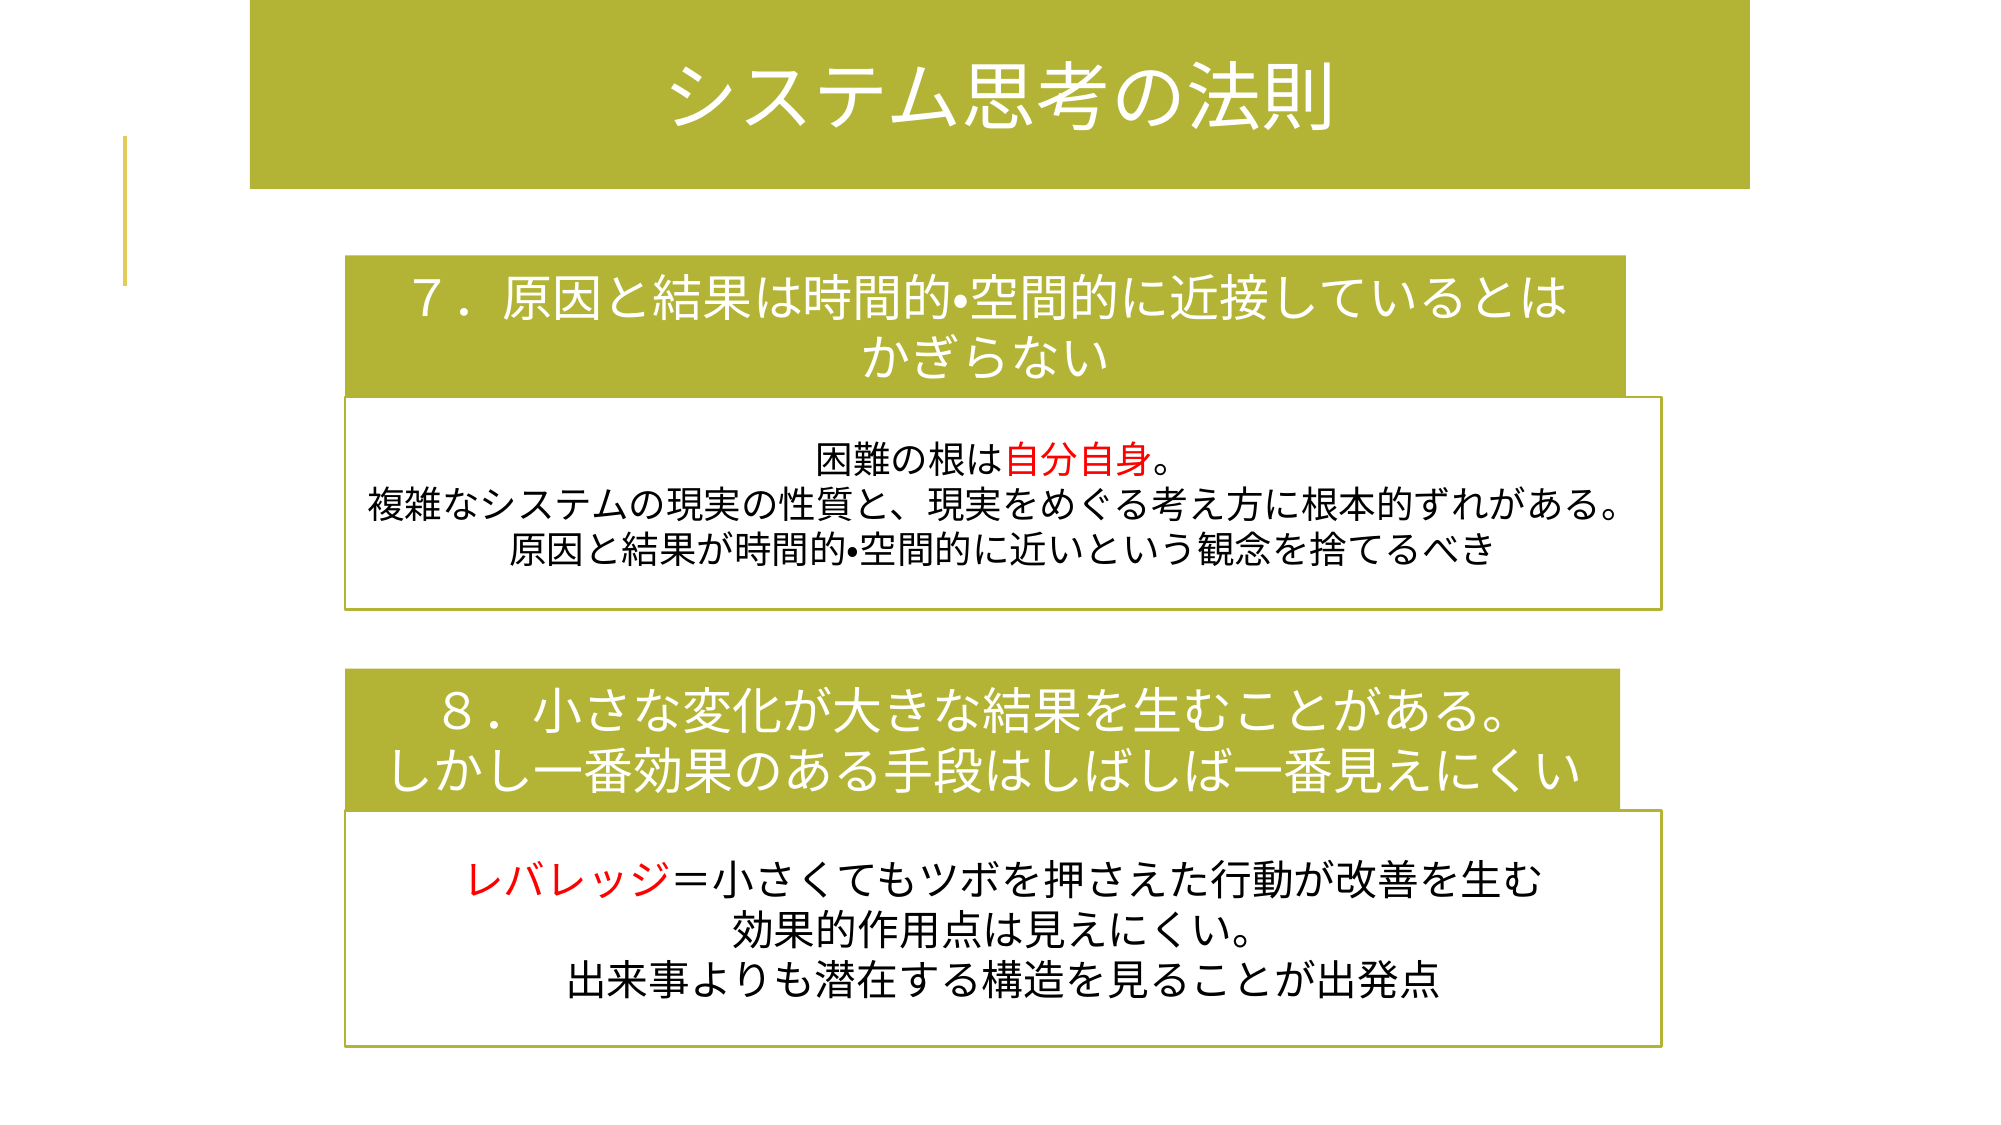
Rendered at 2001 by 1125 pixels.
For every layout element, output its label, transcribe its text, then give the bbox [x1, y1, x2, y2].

text_box システム思考の法則 [249, 0, 1751, 190]
text_box レバレッジ＝小さくてもツボを押さえた行動が改善を生む 効果的作用点は見えにくい。 出来事よりも潜在する構造を見ることが出発点 [344, 809, 1663, 1048]
text_box ８．小さな変化が大きな結果を生むことがある。 しかし一番効果のある手段はしばしば一番見えにくい [344, 667, 1621, 809]
text_box 困難の根は自分自身。 複雑なシステムの現実の性質と、現実をめぐる考え方に根本的ずれがある。 原因と結果が時間的・空間的に近いという観念を捨てるべき [344, 396, 1663, 611]
text_box ７．原因と結果は時間的・空間的に近接しているとは かぎらない [344, 254, 1627, 396]
